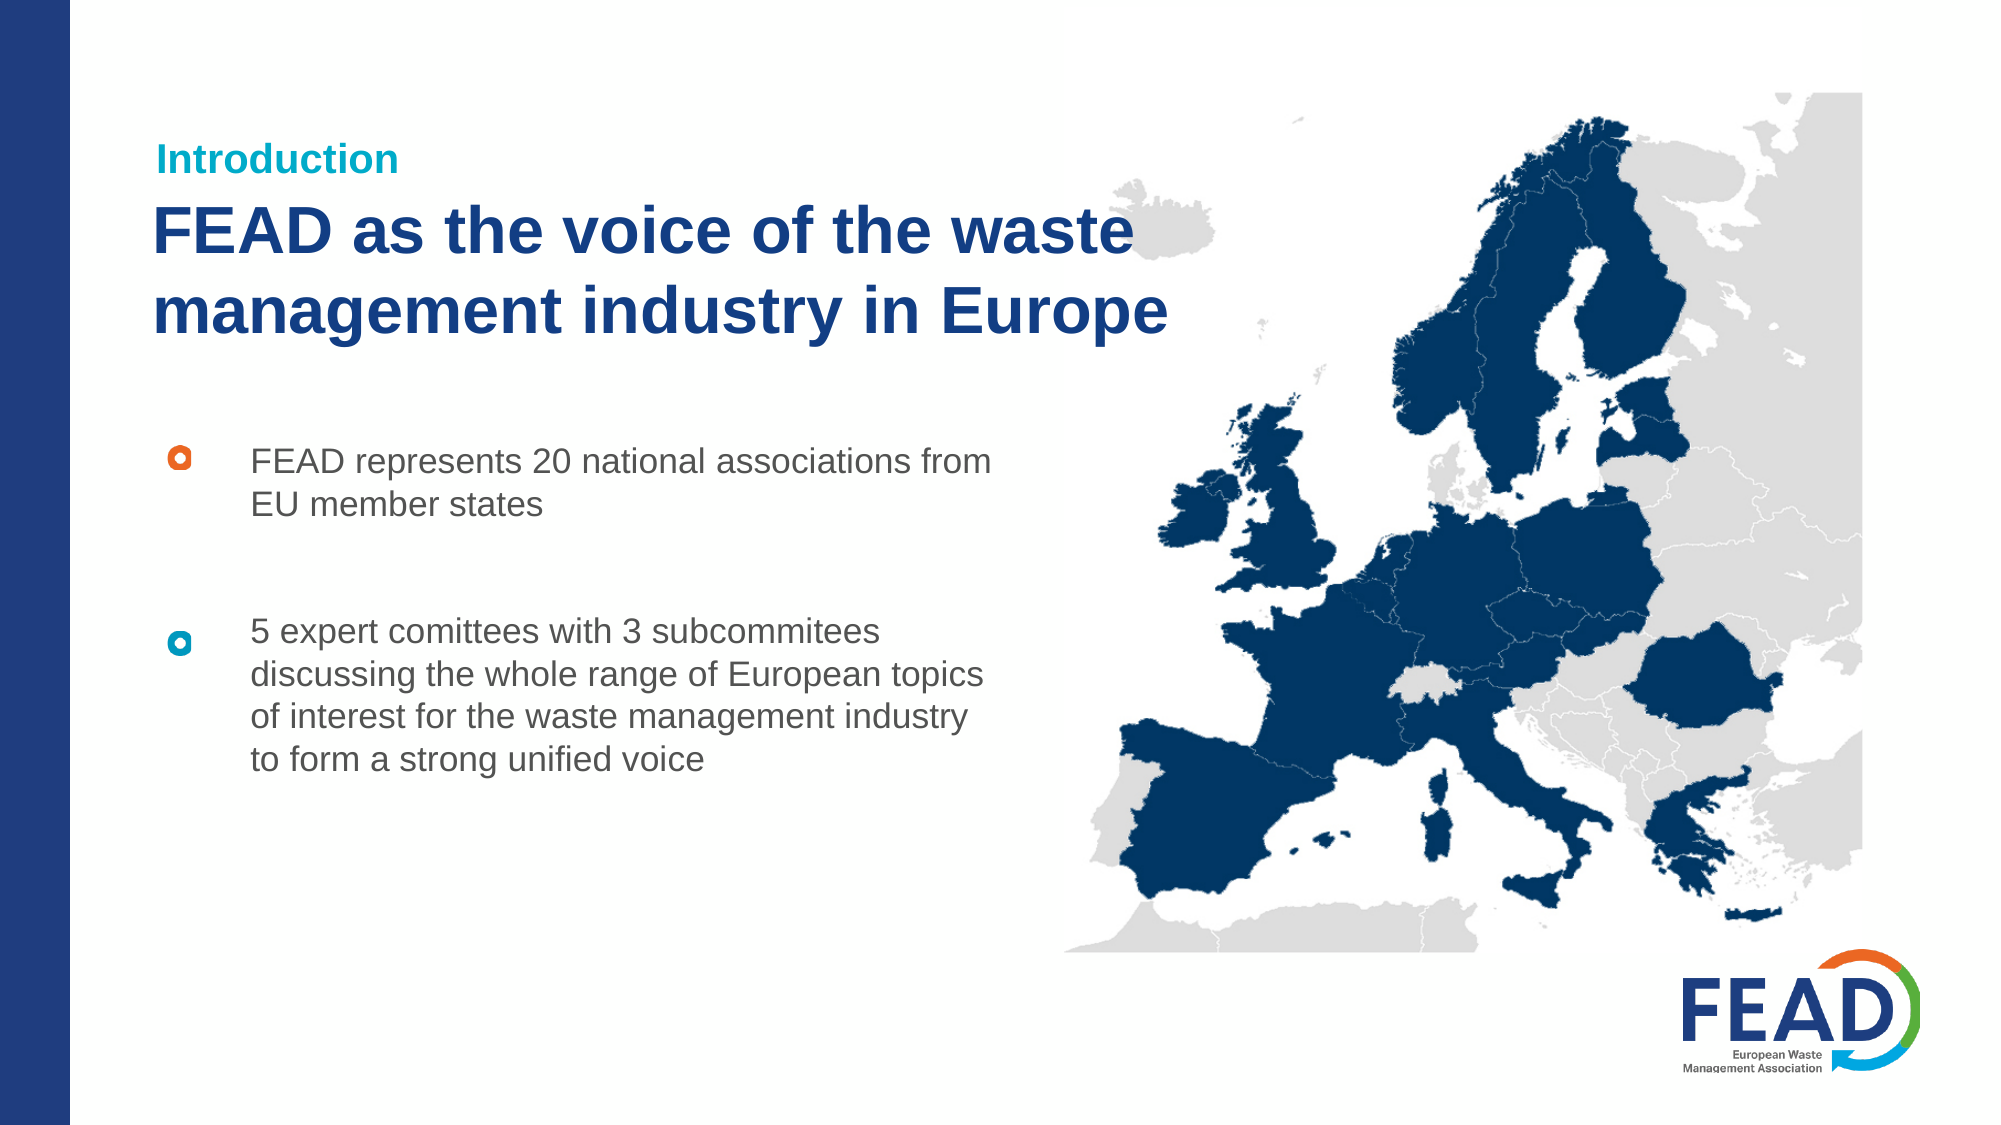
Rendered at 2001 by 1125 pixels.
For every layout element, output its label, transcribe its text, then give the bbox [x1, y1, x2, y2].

text_box Introduction [141, 124, 759, 190]
picture [759, 0, 1920, 1073]
picture [167, 631, 173, 638]
picture [167, 648, 174, 656]
picture [167, 445, 192, 470]
picture [0, 0, 70, 1125]
text_box FEAD as the voice of the waste management industry in Europe [137, 179, 759, 355]
text_box FEAD represents 20 national associations from EU member states 5 expert comittees with 3 subcommitees discussing the whole range of European topics of interest for the waste management industry to form a strong unified voice [235, 431, 759, 786]
picture [175, 638, 185, 648]
